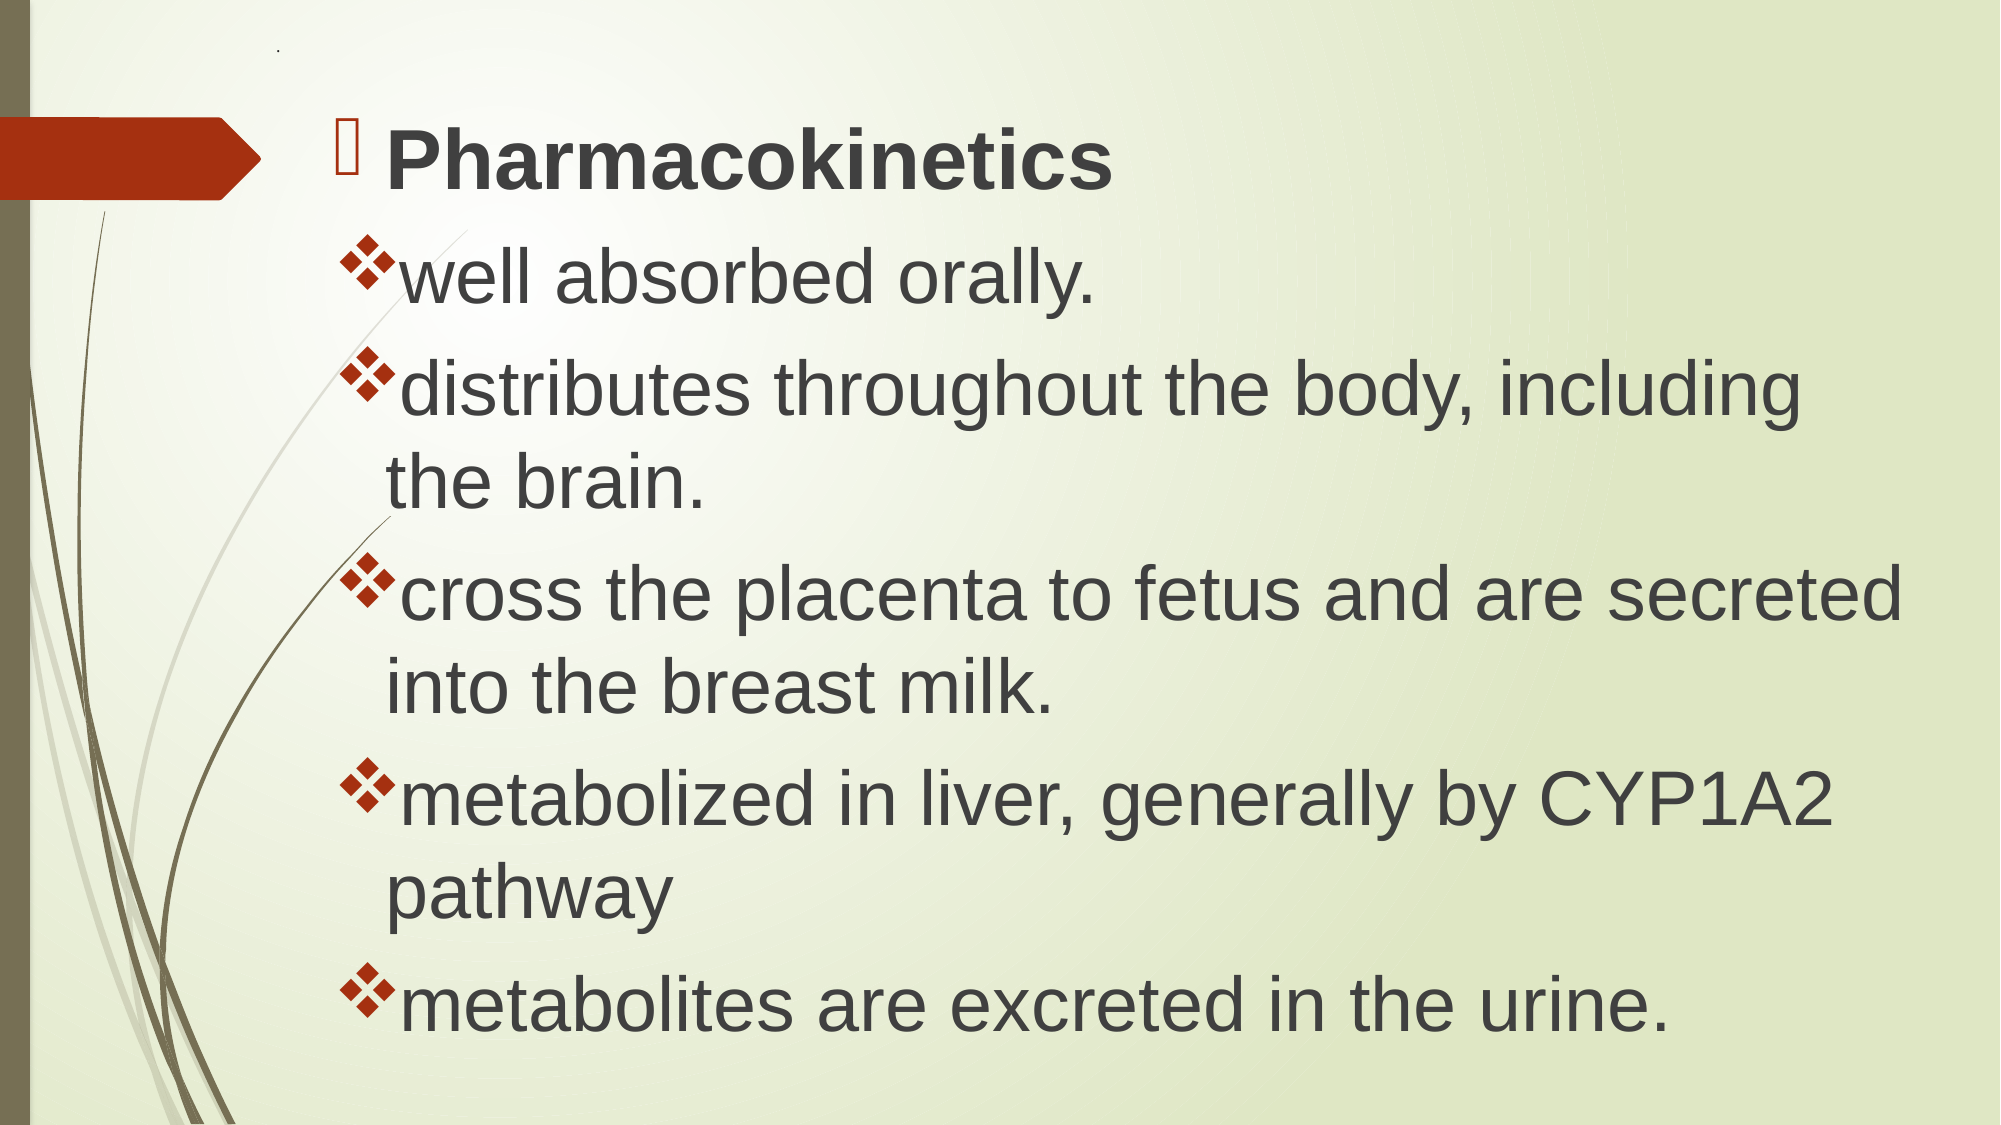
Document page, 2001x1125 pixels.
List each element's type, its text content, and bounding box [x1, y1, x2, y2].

title . [260, 28, 292, 97]
list Pharmacokinetics well absorbed orally. distributes throughout the body, including the brain. cross the placenta to fetus and are secreted into the breast milk. metabolized in liver, generally by CYP1A2 pathway metabolites are excreted in the urine. [318, 96, 1942, 1061]
